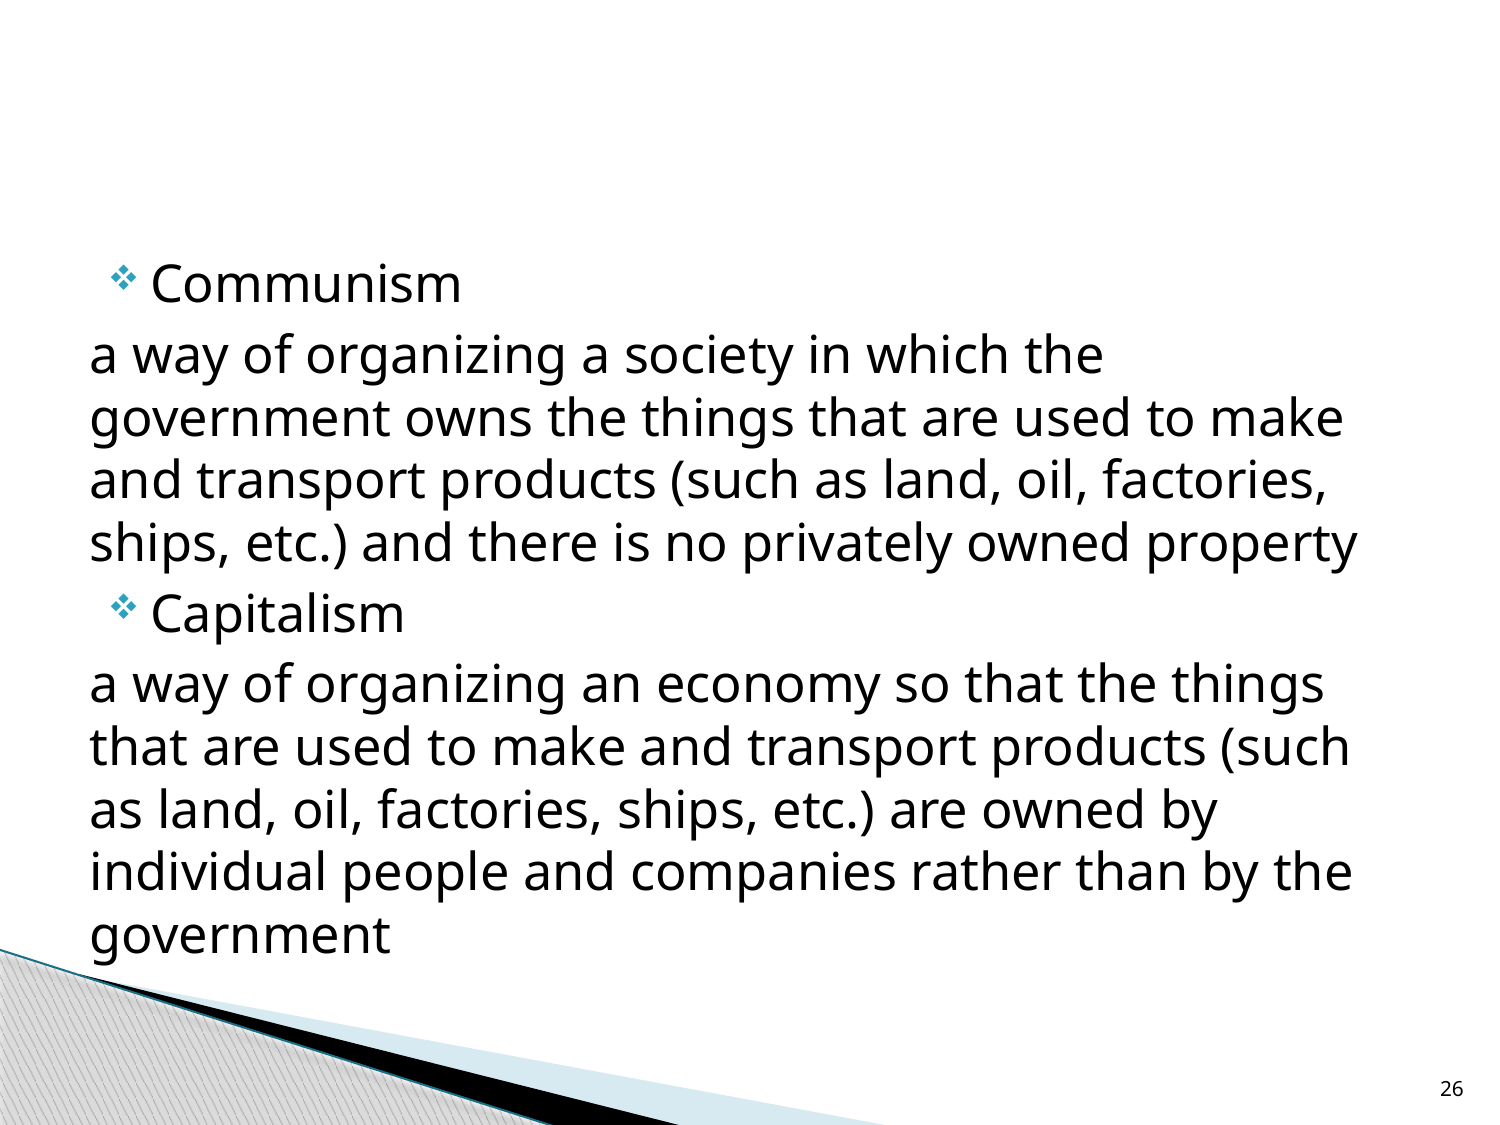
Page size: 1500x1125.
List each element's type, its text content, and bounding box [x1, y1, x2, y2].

list Communism a way of organizing a society in which the government owns the things that are used to make and transport products (such as land, oil, factories, ships, etc.) and there is no privately owned property Capitalism a way of organizing an economy so that the things that are used to make and transport products (such as land, oil, factories, ships, etc.) are owned by individual people and companies rather than by the government [75, 243, 1425, 986]
slide_number 26 [1418, 1051, 1479, 1112]
